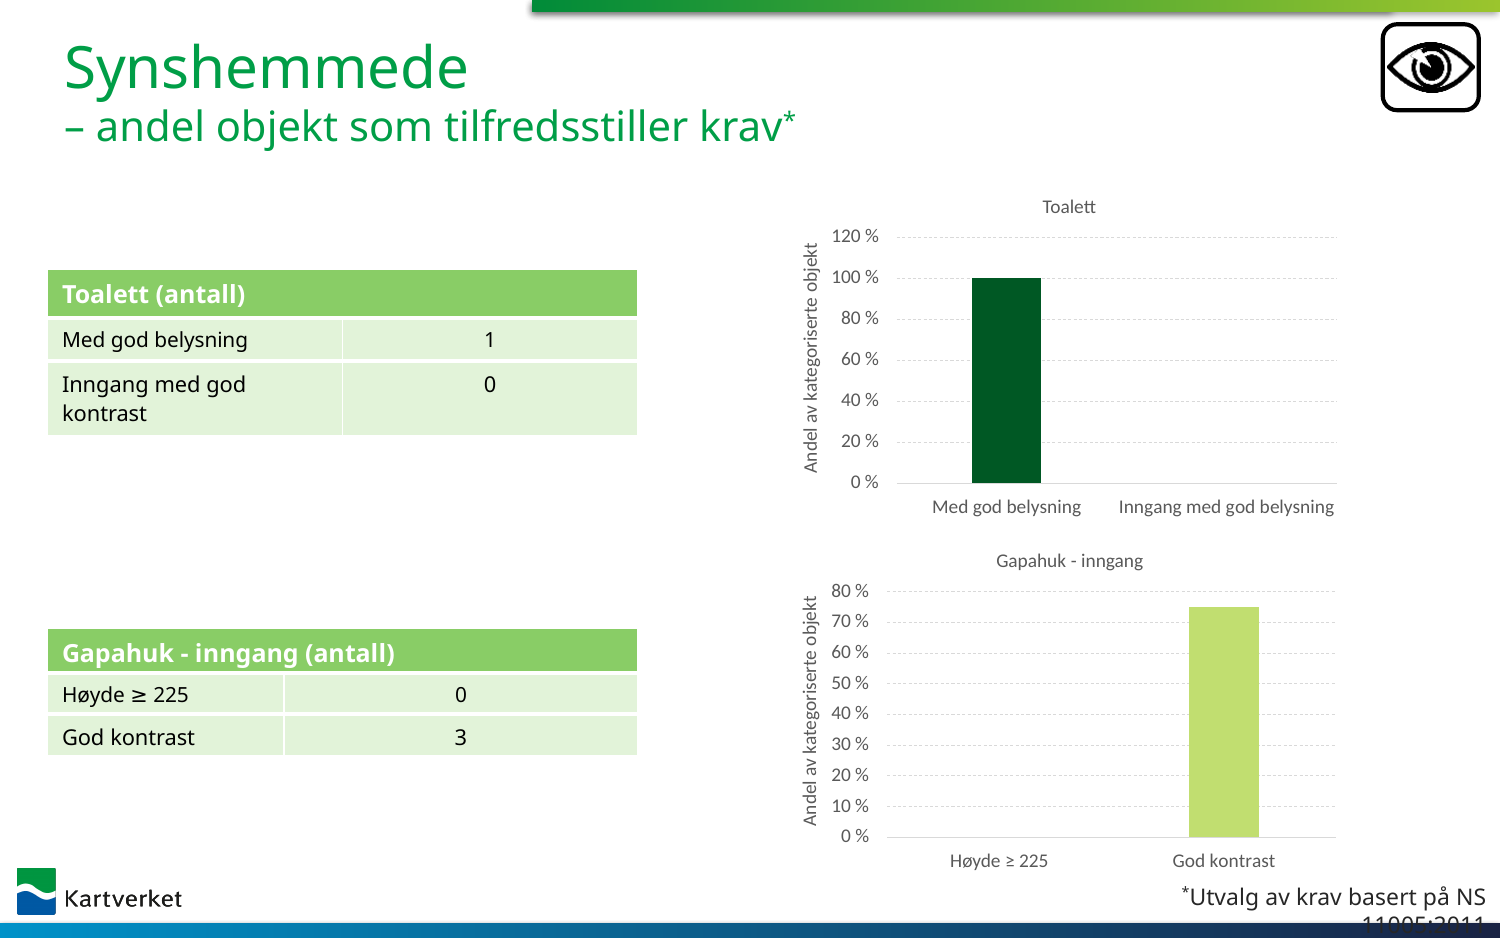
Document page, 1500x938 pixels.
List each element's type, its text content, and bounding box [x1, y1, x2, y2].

text_box *Utvalg av krav basert på NS 11005:2011 [1068, 873, 1500, 938]
text_box Synshemmede – andel objekt som tilfredsstiller krav* [49, 24, 1431, 158]
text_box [1382, 24, 1480, 111]
table_cell 3 [285, 716, 637, 755]
table_cell 0 [285, 675, 637, 712]
picture [791, 541, 1348, 880]
picture [791, 187, 1348, 526]
table_cell Inngang med god kontrast [48, 363, 342, 435]
table_cell 0 [343, 363, 637, 435]
table_header Toalett (antall) [48, 270, 637, 316]
table_cell Med god belysning [48, 320, 342, 359]
table_header Gapahuk - inngang (antall) [48, 629, 637, 671]
table_cell Høyde ≥ 225 [48, 675, 283, 712]
table_cell 1 [343, 320, 637, 359]
table_cell God kontrast [48, 716, 283, 755]
